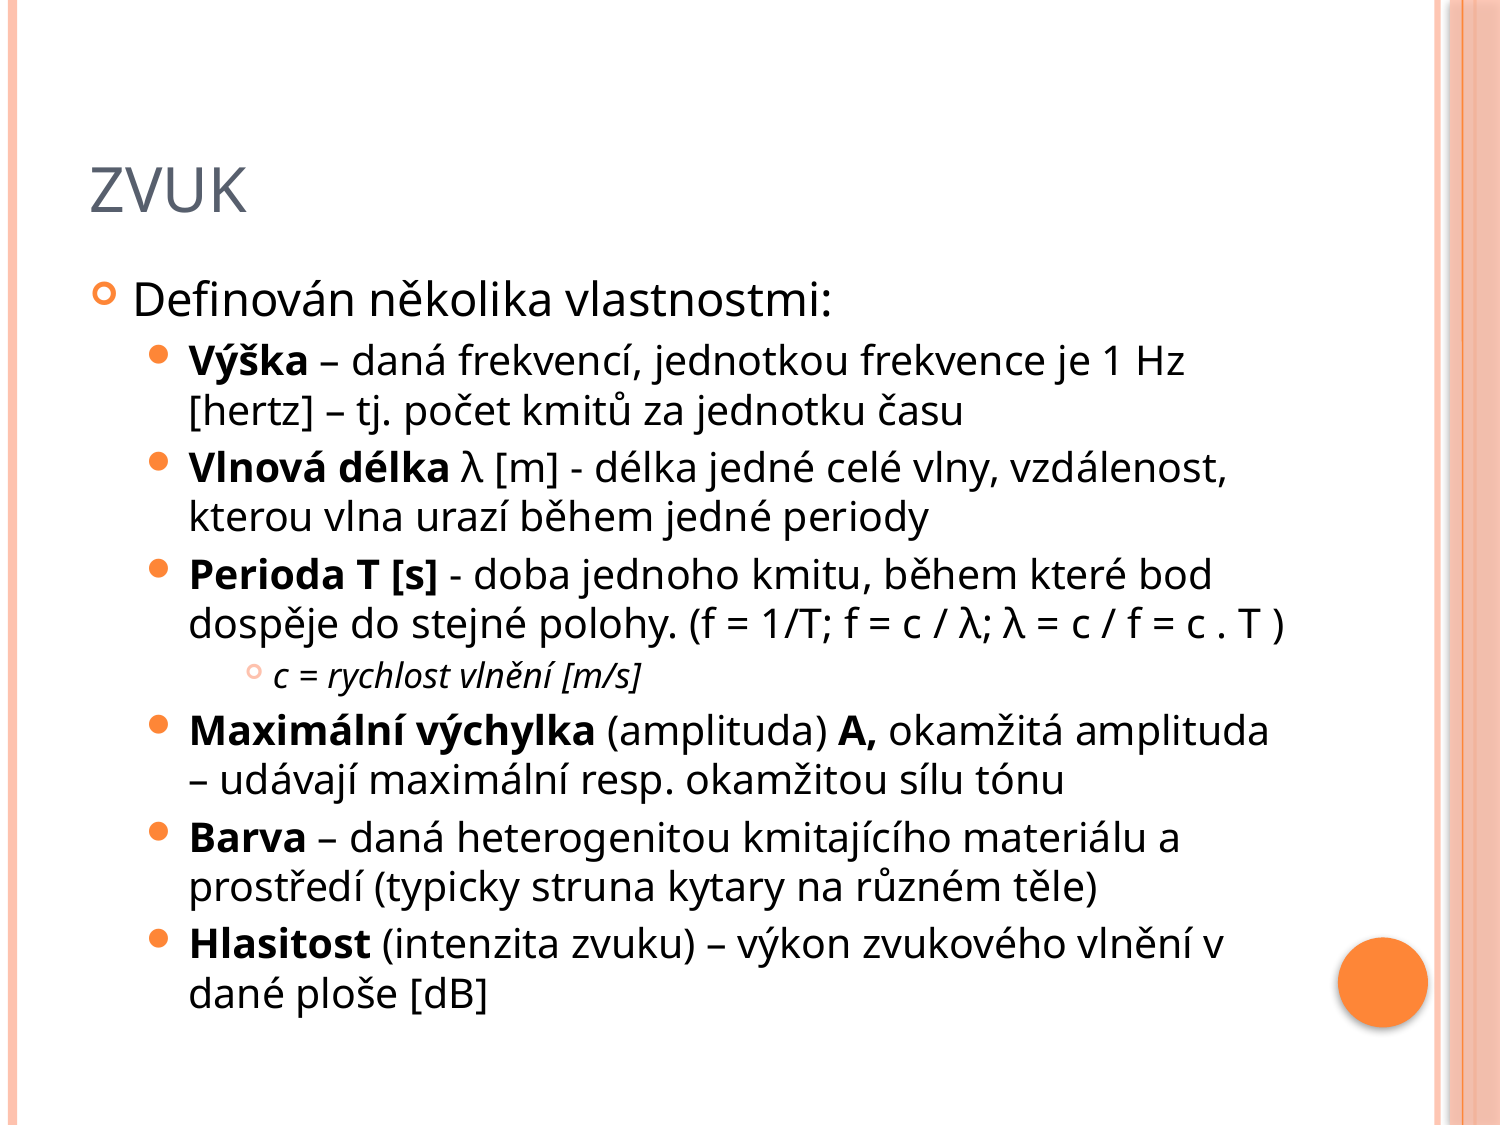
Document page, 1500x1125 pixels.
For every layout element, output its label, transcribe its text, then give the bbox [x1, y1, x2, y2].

list Definován několika vlastnostmi: Výška – daná frekvencí, jednotkou frekvence je 1 Hz [hertz] – tj. počet kmitů za jednotku času Vlnová délka λ [m] - délka jedné celé vlny, vzdálenost, kterou vlna urazí během jedné periody Perioda T [s] - doba jednoho kmitu, během které bod dospěje do stejné polohy. (f = 1/T; f = c / λ; λ = c / f = c . T ) c = rychlost vlnění [m/s] Maximální výchylka (amplituda) A, okamžitá amplituda – udávají maximální resp. okamžitou sílu tónu Barva – daná heterogenitou kmitajícího materiálu a prostředí (typicky struna kytary na různém těle) Hlasitost (intenzita zvuku) – výkon zvukového vlnění v dané ploše [dB] [75, 262, 1300, 1062]
title ZVUK [75, 45, 1300, 233]
